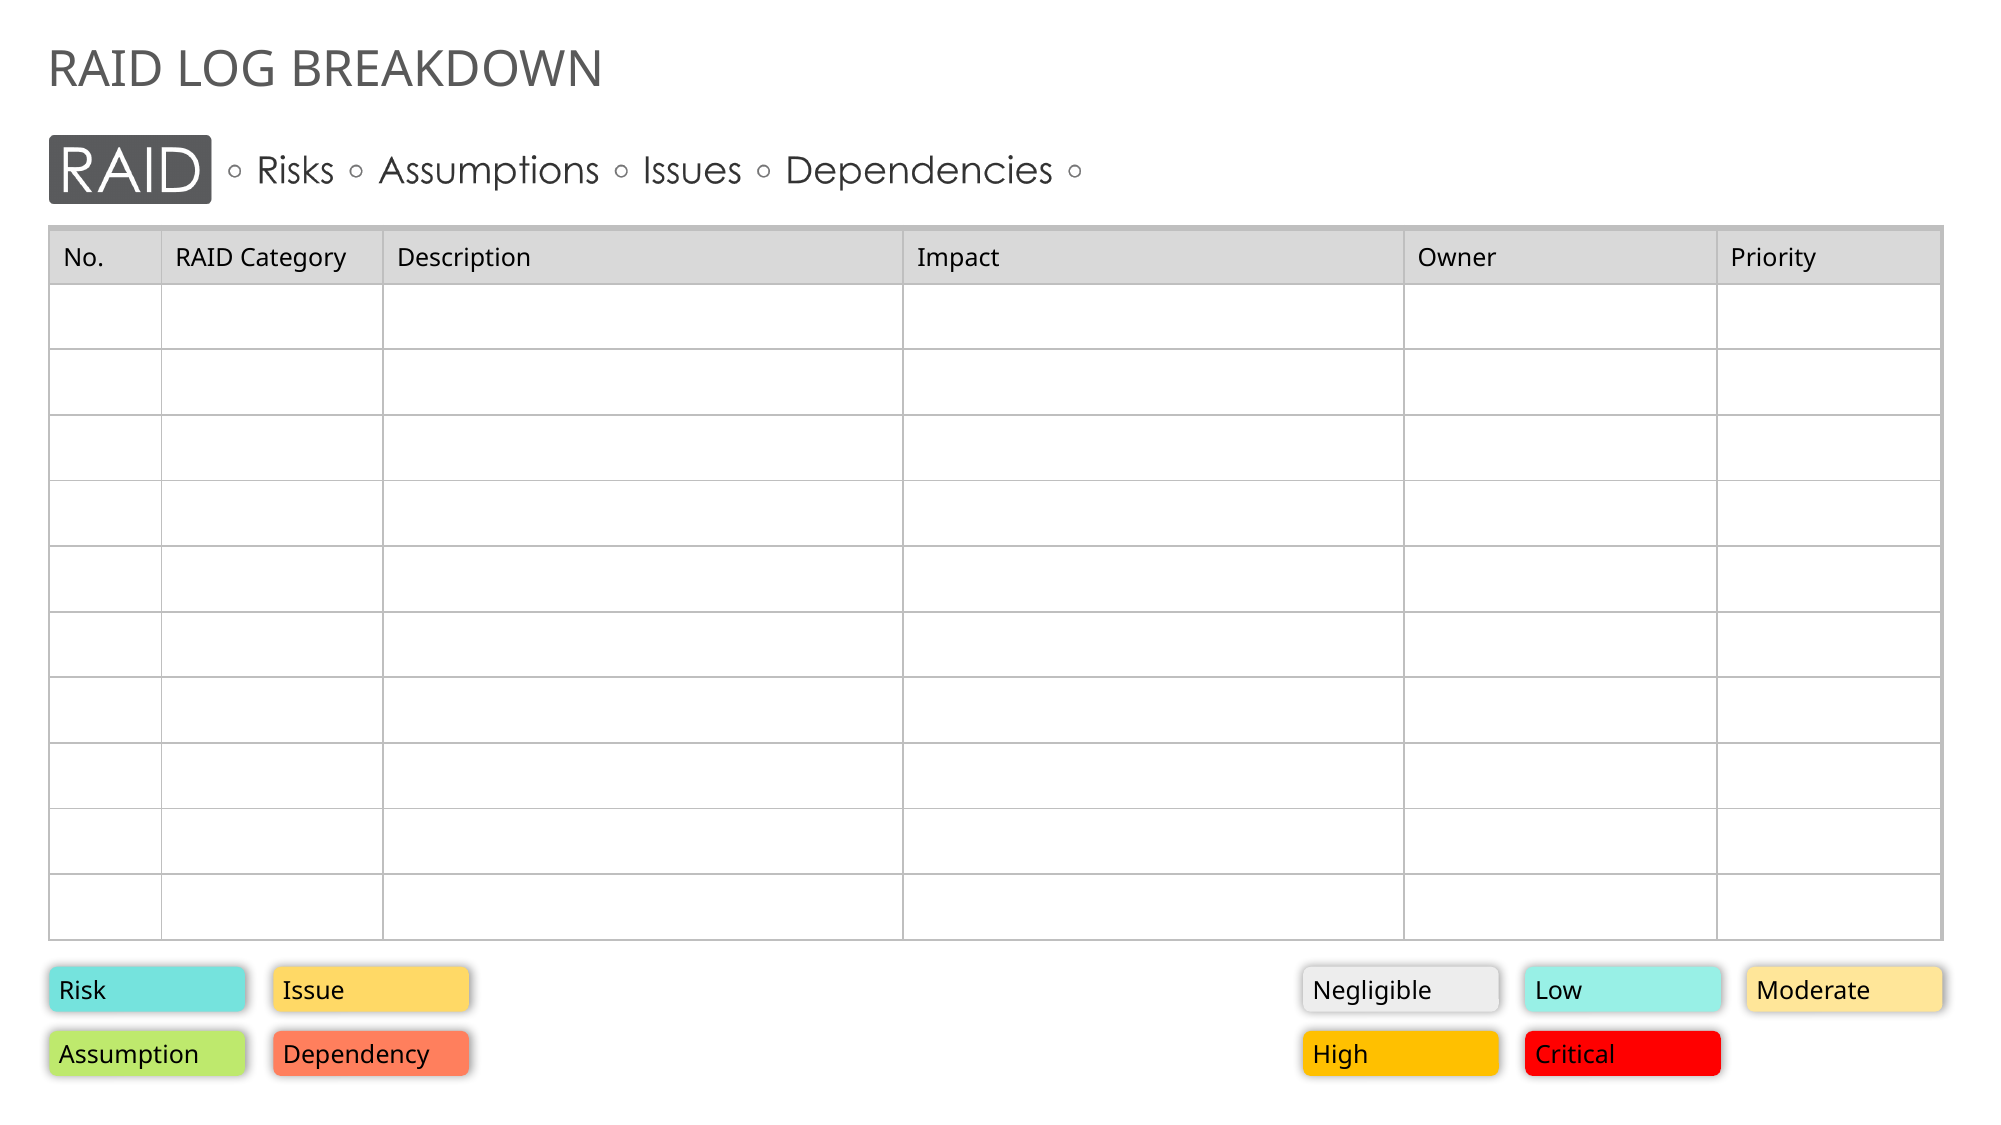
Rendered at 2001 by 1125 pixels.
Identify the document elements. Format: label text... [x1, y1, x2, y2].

table_cell [50, 547, 161, 611]
table_header Priority [1718, 231, 1940, 283]
table_cell [384, 613, 902, 676]
table_cell [904, 285, 1403, 348]
table_cell [384, 350, 902, 414]
table_cell [904, 875, 1403, 939]
table_cell [904, 613, 1403, 676]
text_box Risk [48, 965, 246, 1013]
table_cell [162, 875, 382, 939]
table_header Description [384, 231, 902, 283]
table_cell [162, 613, 382, 676]
text_box High [1302, 1029, 1500, 1077]
table_cell [384, 678, 902, 742]
picture [49, 135, 1081, 204]
table_cell [50, 875, 161, 939]
table_cell [50, 744, 161, 808]
table_cell [50, 481, 161, 545]
table_cell [162, 416, 382, 480]
table_cell [384, 547, 902, 611]
table_cell [1718, 809, 1940, 873]
text_box Assumption [48, 1029, 246, 1077]
table_cell [162, 547, 382, 611]
table_cell [1718, 350, 1940, 414]
text_box Critical [1524, 1029, 1722, 1077]
table_cell [904, 744, 1403, 808]
table_cell [1405, 809, 1716, 873]
table_cell [904, 547, 1403, 611]
table_cell [1718, 547, 1940, 611]
table_cell [1718, 416, 1940, 480]
table_cell [1718, 744, 1940, 808]
table_cell [904, 678, 1403, 742]
text_box Issue [272, 965, 470, 1013]
table_cell [1405, 350, 1716, 414]
table_cell [50, 350, 161, 414]
table_cell [50, 613, 161, 676]
table_cell [50, 678, 161, 742]
table_cell [1718, 613, 1940, 676]
table_header RAID Category [162, 231, 382, 283]
table_cell [162, 350, 382, 414]
table_cell [384, 416, 902, 480]
table_cell [50, 809, 161, 873]
table_cell [384, 875, 902, 939]
table_cell [1405, 744, 1716, 808]
table_cell [1405, 481, 1716, 545]
text_box RAID LOG BREAKDOWN [32, 28, 1000, 104]
table_cell [1405, 613, 1716, 676]
table_cell [1718, 285, 1940, 348]
table_header Owner [1405, 231, 1716, 283]
text_box Negligible [1302, 965, 1500, 1013]
table_cell [384, 481, 902, 545]
table_cell [162, 809, 382, 873]
table_cell [384, 744, 902, 808]
table_cell [904, 350, 1403, 414]
table_cell [1405, 416, 1716, 480]
table_header Impact [904, 231, 1403, 283]
table_cell [1718, 875, 1940, 939]
table_cell [904, 481, 1403, 545]
table_cell [162, 744, 382, 808]
table_cell [1405, 678, 1716, 742]
table_header No. [50, 231, 161, 283]
table_cell [1405, 285, 1716, 348]
text_box Moderate [1745, 965, 1944, 1013]
text_box Dependency [272, 1029, 470, 1077]
text_box Low [1524, 965, 1722, 1013]
table_cell [384, 809, 902, 873]
table_cell [162, 285, 382, 348]
table_cell [384, 285, 902, 348]
table_cell [50, 416, 161, 480]
table_cell [50, 285, 161, 348]
table_cell [1405, 875, 1716, 939]
table_cell [1405, 547, 1716, 611]
table_cell [904, 416, 1403, 480]
table_cell [1718, 481, 1940, 545]
table_cell [162, 678, 382, 742]
table_cell [162, 481, 382, 545]
table_cell [904, 809, 1403, 873]
table_cell [1718, 678, 1940, 742]
